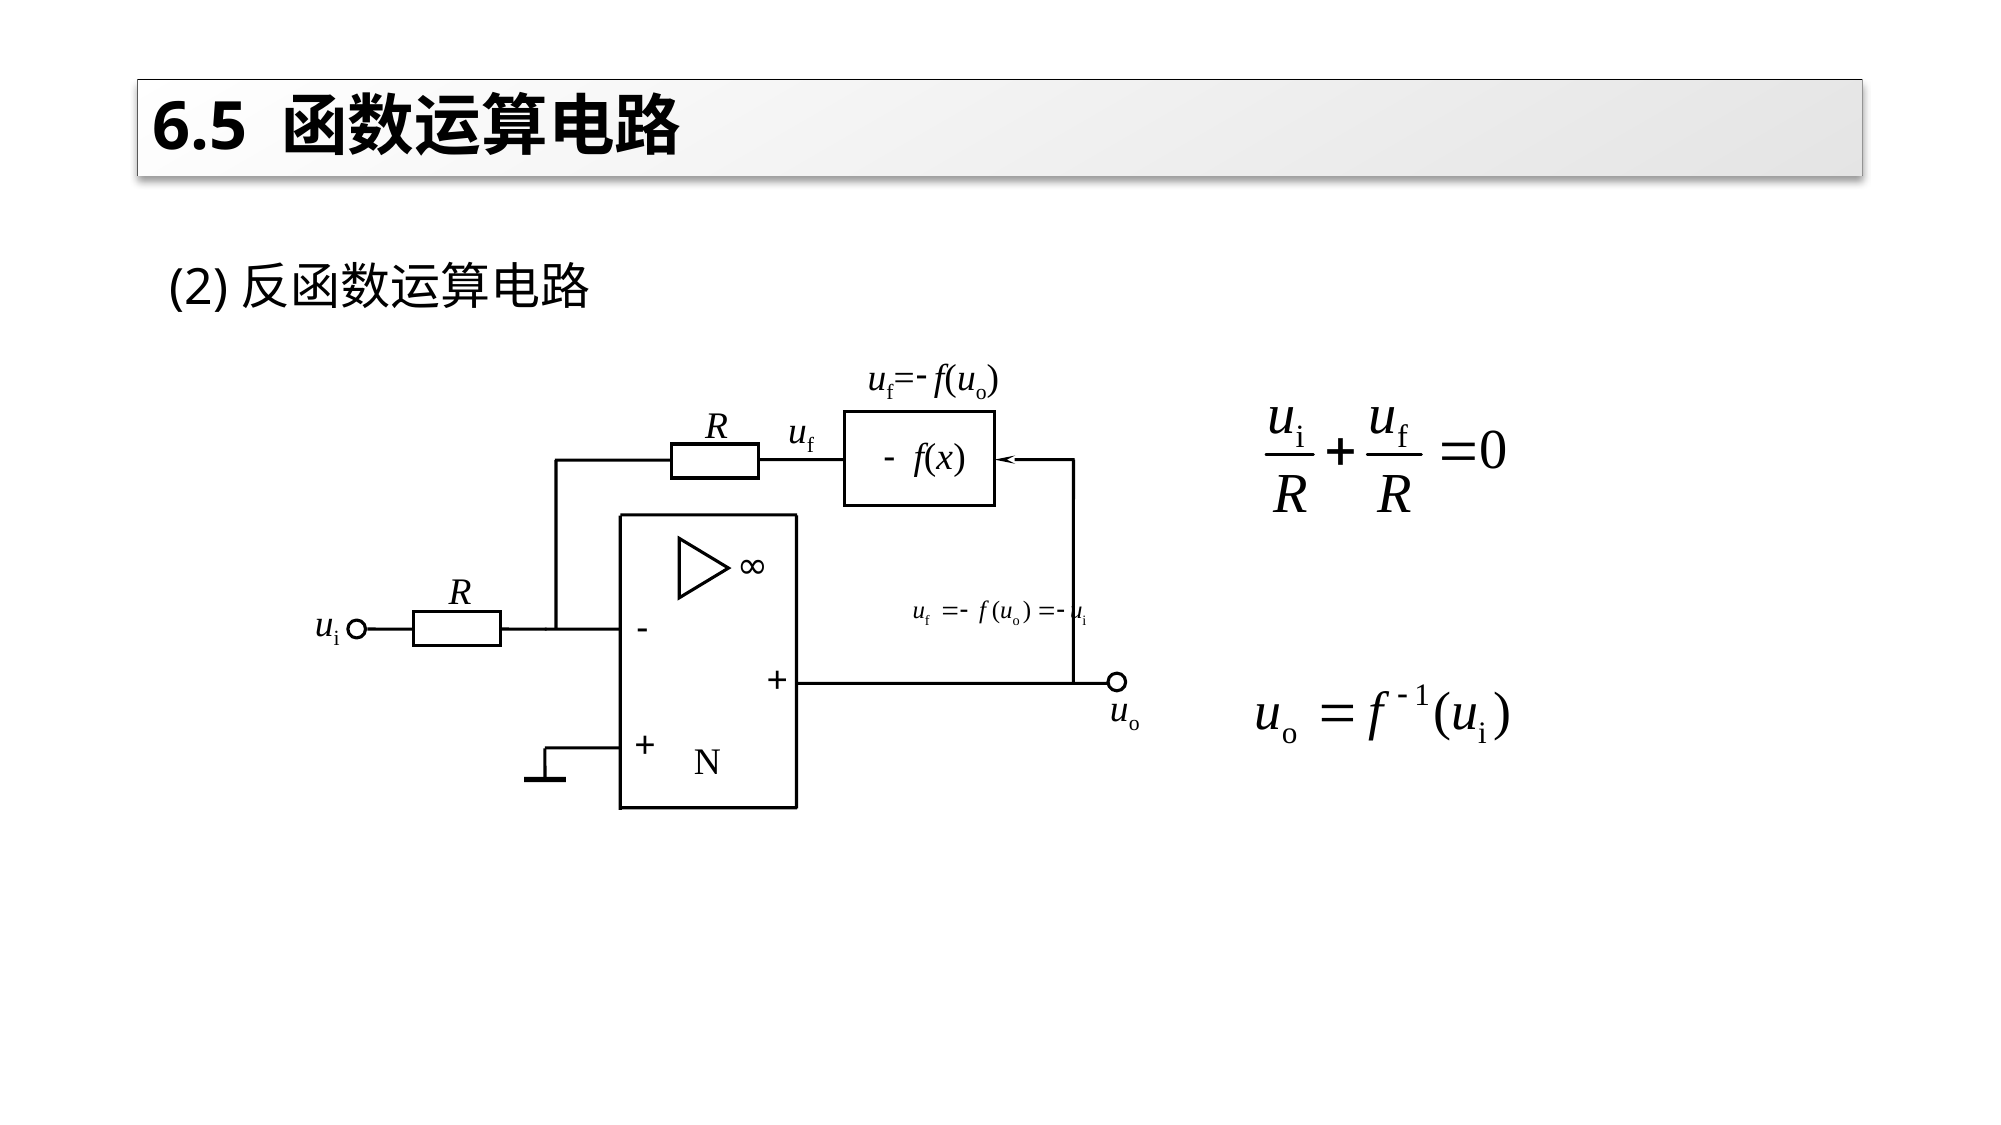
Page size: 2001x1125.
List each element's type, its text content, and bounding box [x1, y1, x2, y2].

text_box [314, 349, 1158, 810]
text_box (2)反函数运算电路 [155, 247, 751, 405]
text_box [1256, 379, 1516, 526]
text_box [1248, 670, 1523, 757]
title 6.5 函数运算电路 [137, 79, 1863, 176]
